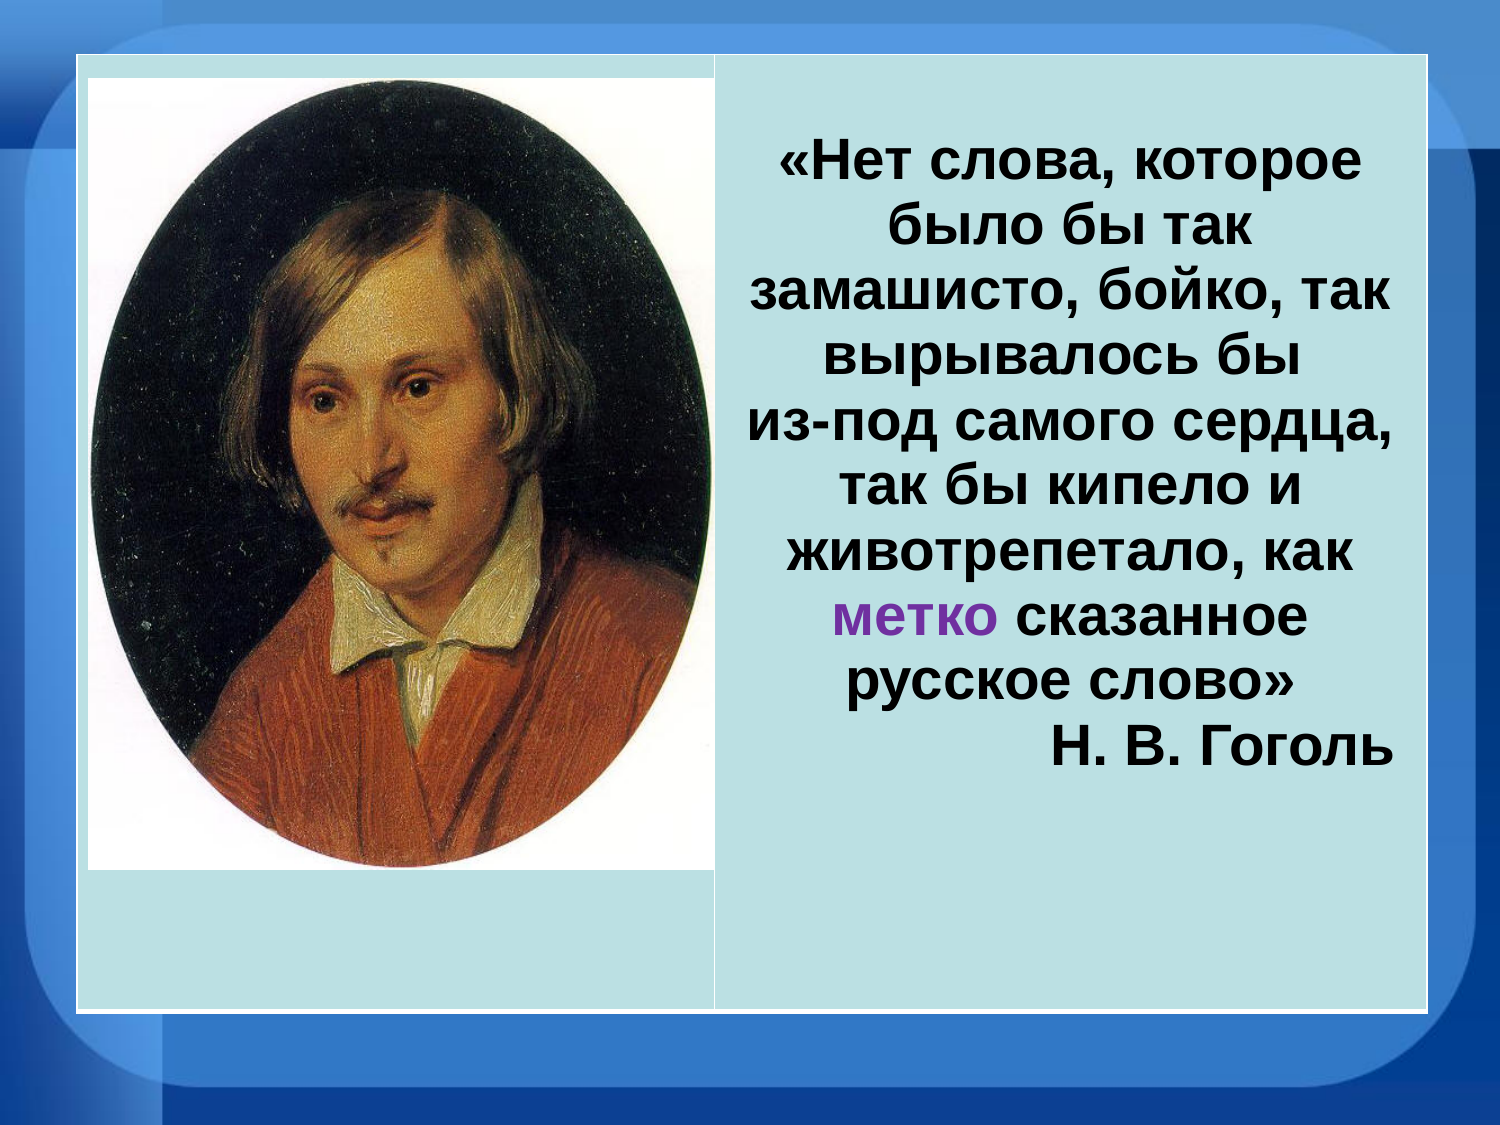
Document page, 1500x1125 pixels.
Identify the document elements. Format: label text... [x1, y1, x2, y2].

table_header [78, 55, 714, 1009]
table_header «Нет слова, которое было бы так замашисто, бойко, так вырывалось бы из-под самого сердца, так бы кипело и животрепетало, как метко сказанное русское слово» Н. В. Гоголь [715, 55, 1426, 1009]
picture [0, 0, 1500, 1125]
